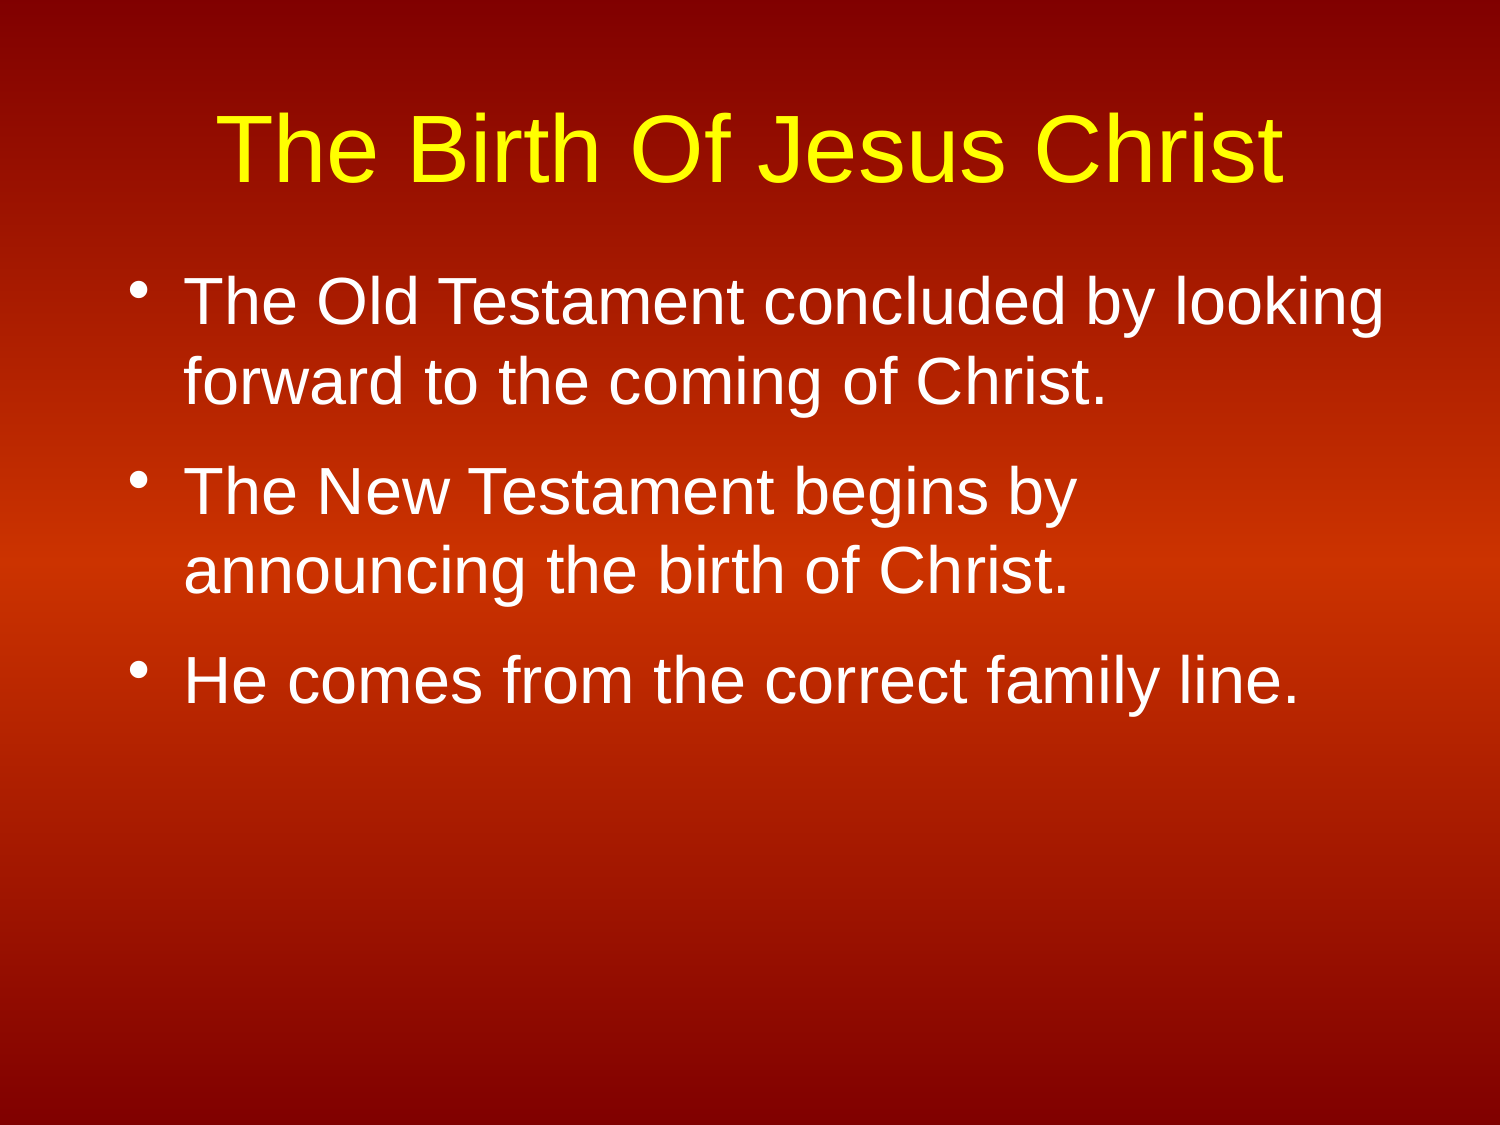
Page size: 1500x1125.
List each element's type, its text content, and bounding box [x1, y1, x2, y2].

list The Old Testament concluded by looking forward to the coming of Christ. The New Testament begins by announcing the birth of Christ. He comes from the correct family line. [112, 249, 1438, 1088]
title The Birth Of Jesus Christ [37, 50, 1463, 238]
